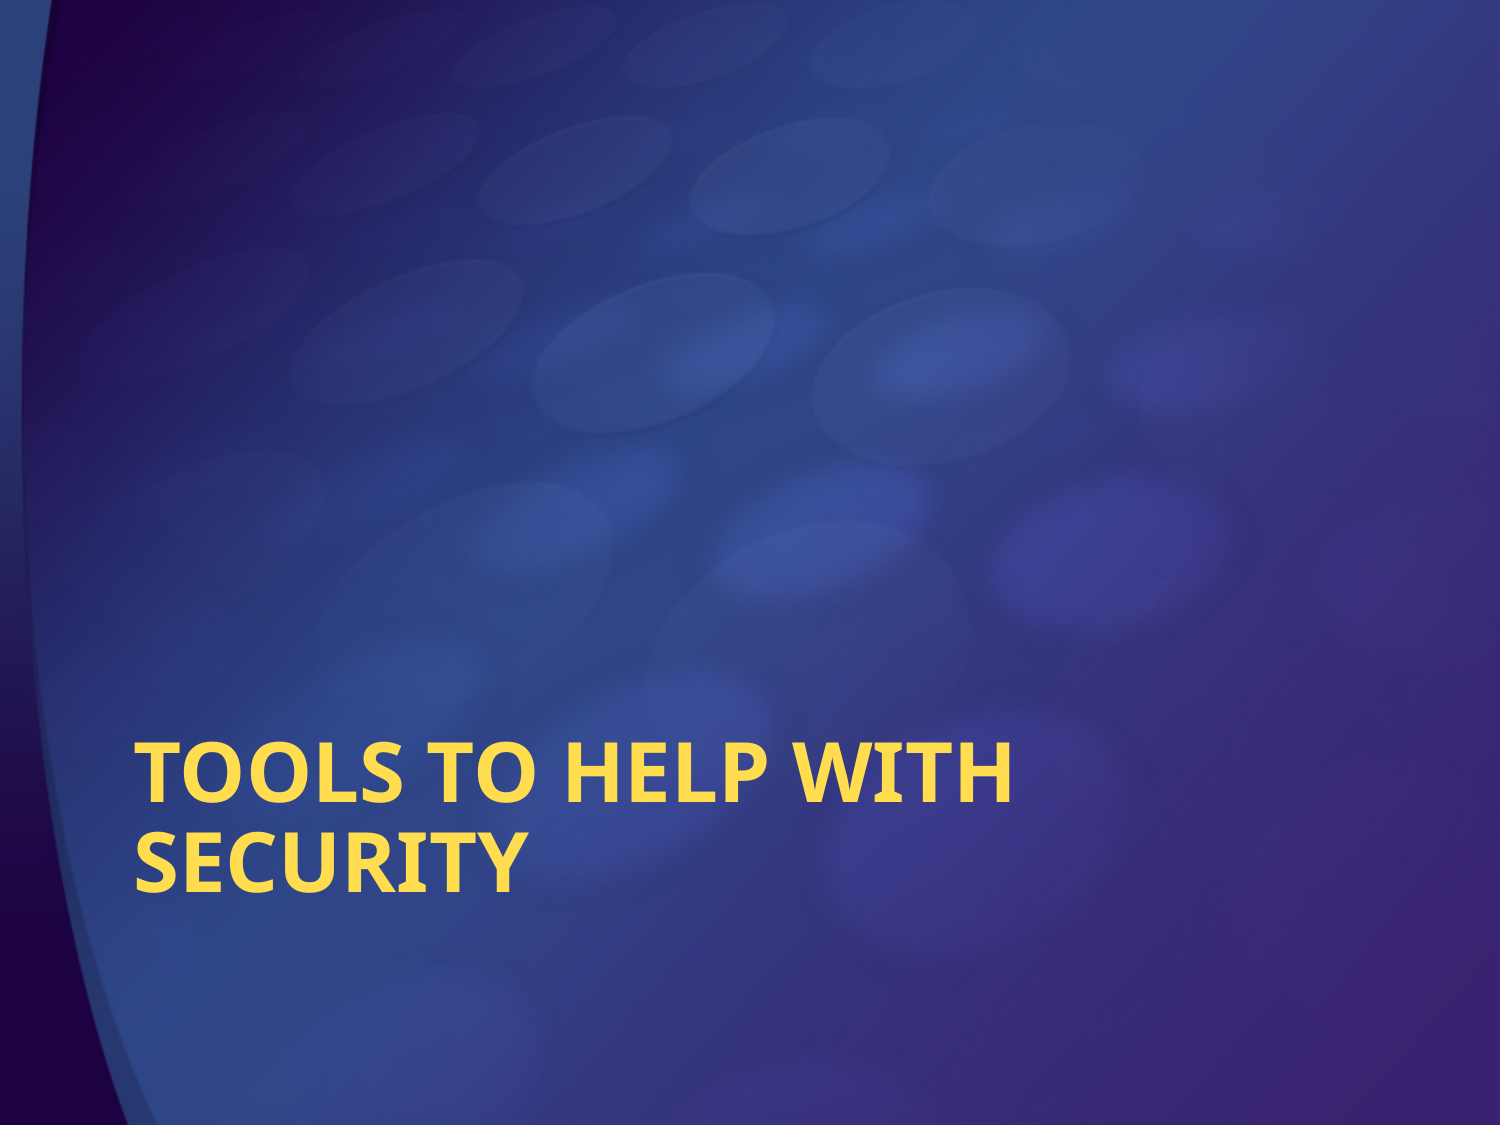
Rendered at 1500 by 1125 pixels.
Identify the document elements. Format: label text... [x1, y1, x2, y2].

picture [0, 0, 1500, 1125]
title TOOLS to Help with security [118, 722, 1394, 830]
